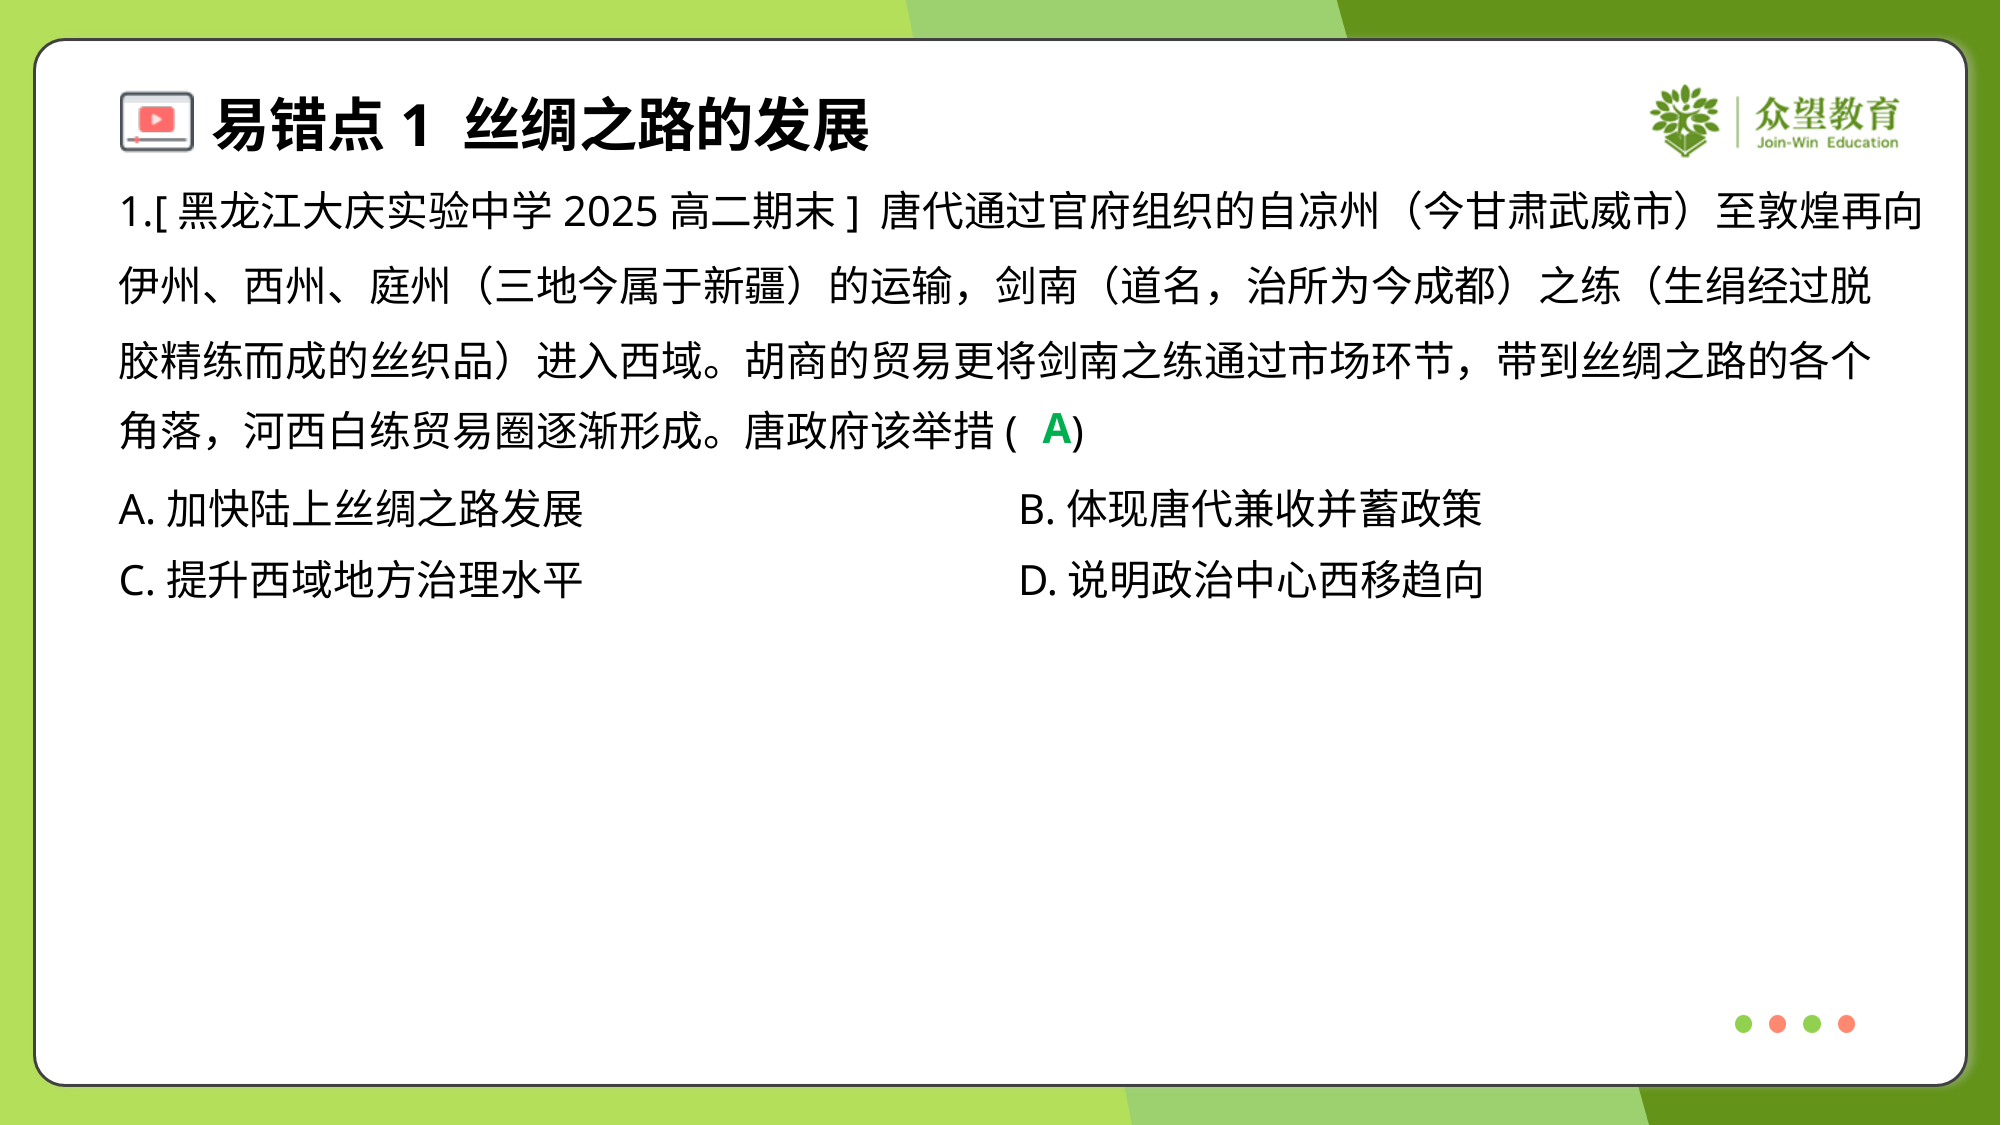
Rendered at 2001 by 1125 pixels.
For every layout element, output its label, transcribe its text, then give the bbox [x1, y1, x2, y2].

text_box A.加快陆上丝绸之路发展 B.体现唐代兼收并蓄政策 C.提升西域地方治理水平 D.说明政治中心西移趋向 [118, 457, 1883, 597]
text_box A [1026, 381, 1088, 446]
text_box 1.[黑龙江大庆实验中学2025高二期末] 唐代通过官府组织的自凉州（今甘肃武威市）至敦煌再向 伊州、西州、庭州（三地今属于新疆）的运输，剑南（道名，治所为今成都）之练（生绢经过脱 胶精练而成的丝织品）进入西域。胡商的贸易更将剑南之练通过市场环节，带到丝绸之路的各个 角落，河西白练贸易圈逐渐形成。唐政府该举措( ) [118, 159, 1883, 448]
picture [0, 0, 2000, 1125]
